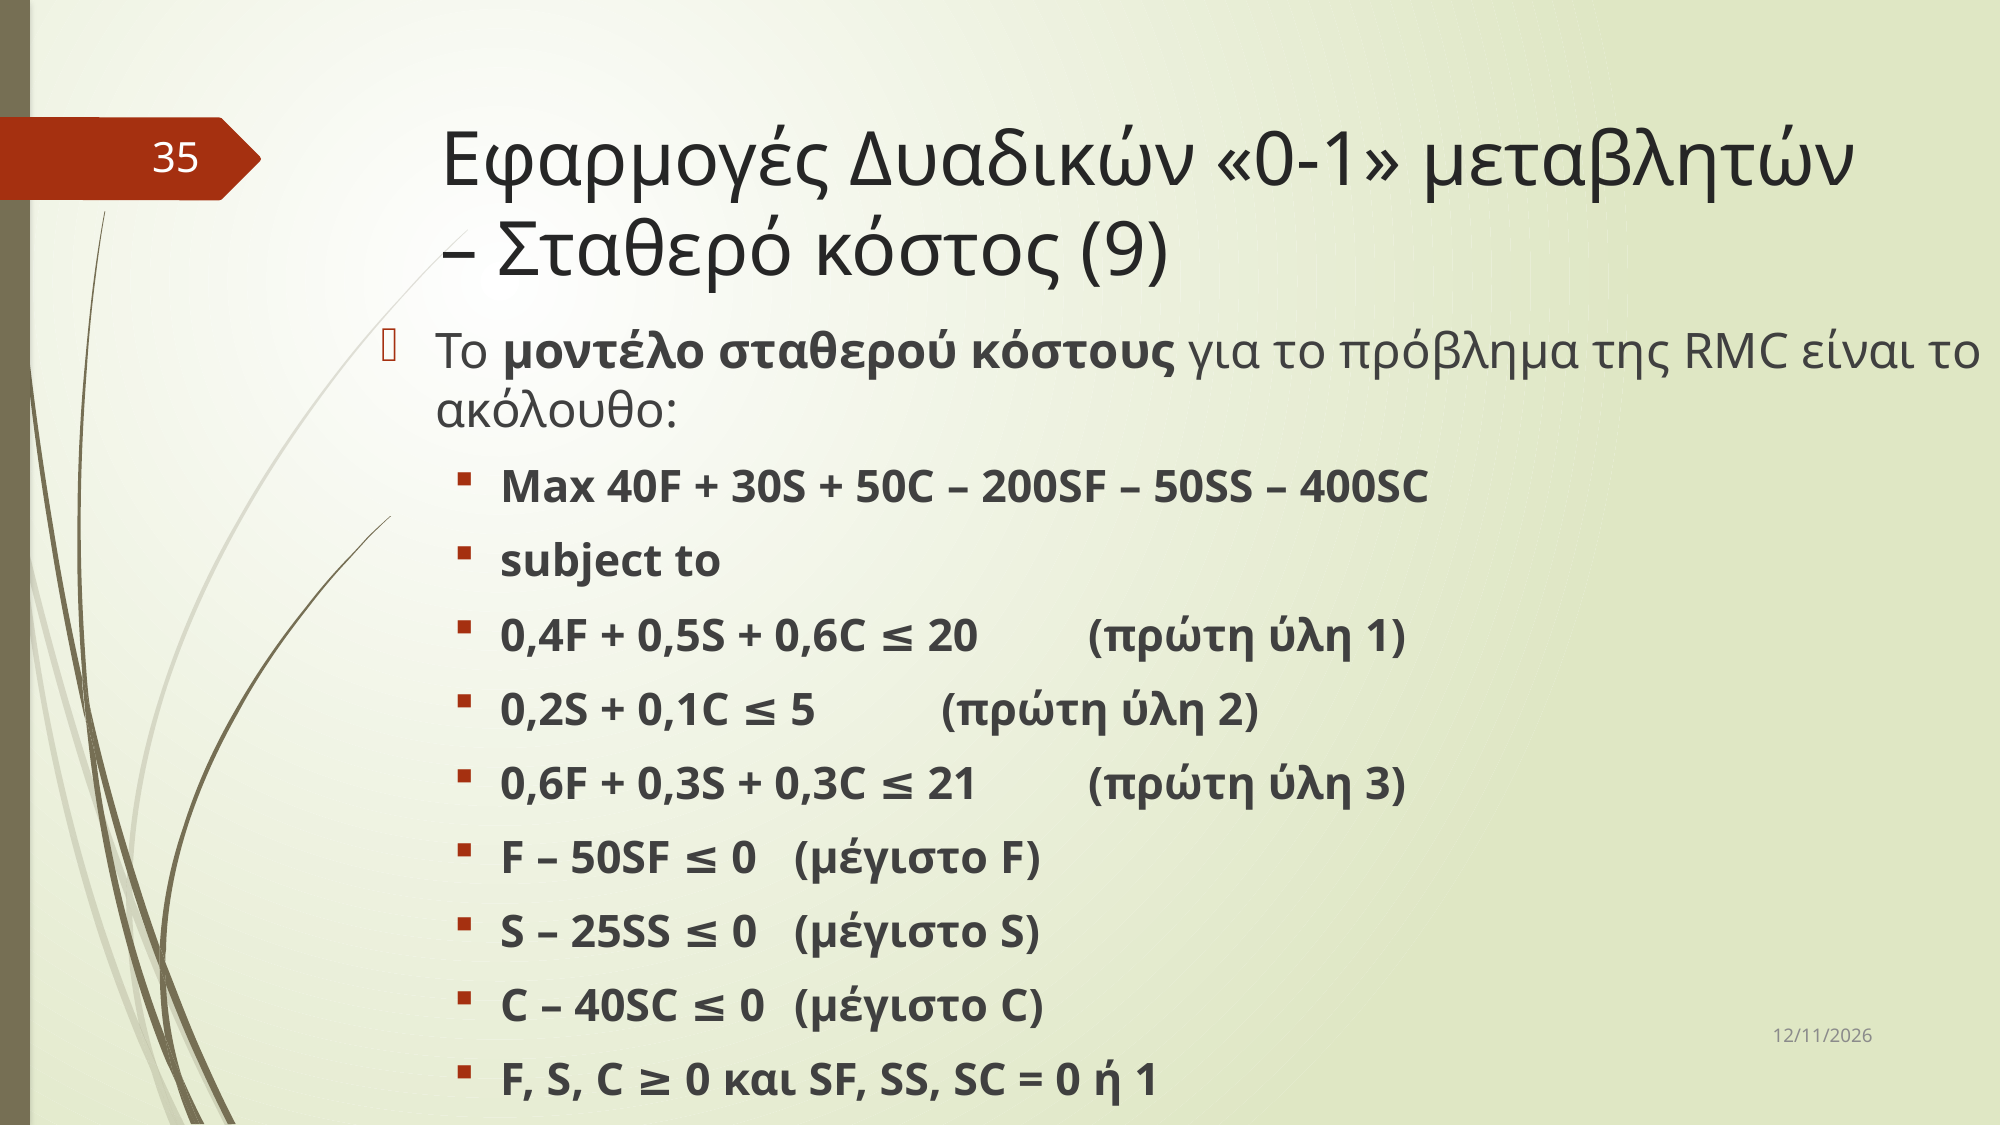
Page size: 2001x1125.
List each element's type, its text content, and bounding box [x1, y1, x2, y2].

slide_number 35 [87, 129, 216, 190]
title Εφαρμογές Δυαδικών «0-1» μεταβλητών – Σταθερό κόστος (9) [425, 102, 1888, 312]
list Το μοντέλο σταθερού κόστους για το πρόβλημα της RMC είναι το ακόλουθο: Max 40F + 30S + 50C – 200SF – 50SS – 400SC subject to 0,4F + 0,5S + 0,6C ≤ 20 (πρώτη ύλη 1) 0,2S + 0,1C ≤ 5 (πρώτη ύλη 2) 0,6F + 0,3S + 0,3C ≤ 21 (πρώτη ύλη 3) F – 50SF ≤ 0 (μέγιστο F) S – 25SS ≤ 0 (μέγιστο S) C – 40SC ≤ 0 (μέγιστο C) F, S, C ≥ 0 και SF, SS, SC = 0 ή 1 [365, 312, 2000, 1115]
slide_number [1699, 1005, 1888, 1067]
